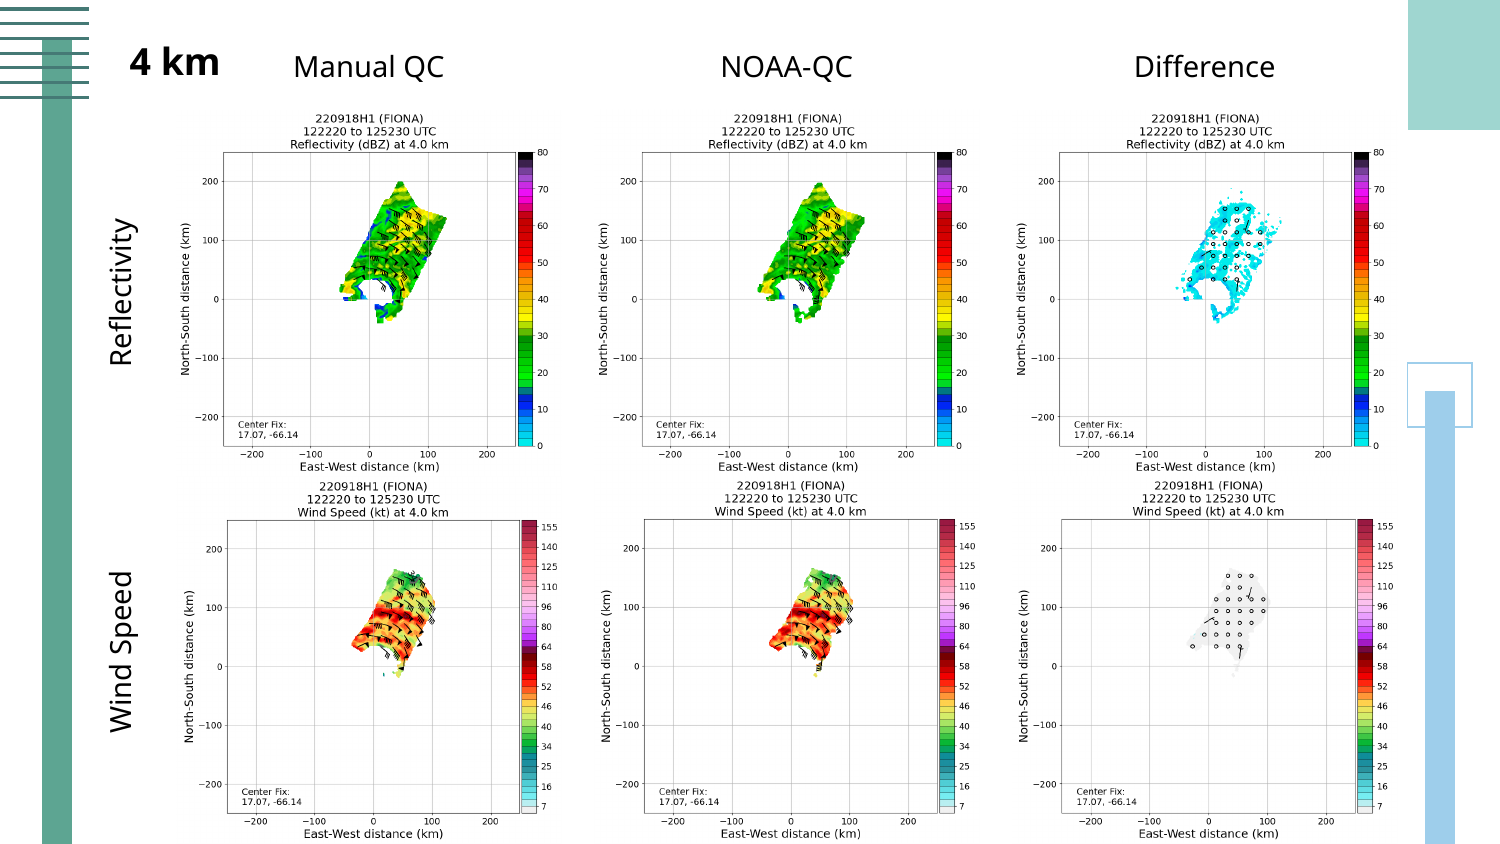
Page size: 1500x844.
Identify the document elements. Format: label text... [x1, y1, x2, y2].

text_box Manual QC [264, 32, 475, 98]
text_box NOAA-QC [681, 32, 893, 98]
text_box Wind Speed [86, 547, 152, 758]
text_box 4 km [86, 22, 264, 98]
text_box Difference [1099, 32, 1310, 98]
picture [175, 109, 562, 844]
text_box Reflectivity [86, 187, 152, 399]
picture [1011, 109, 1398, 844]
picture [593, 109, 980, 844]
